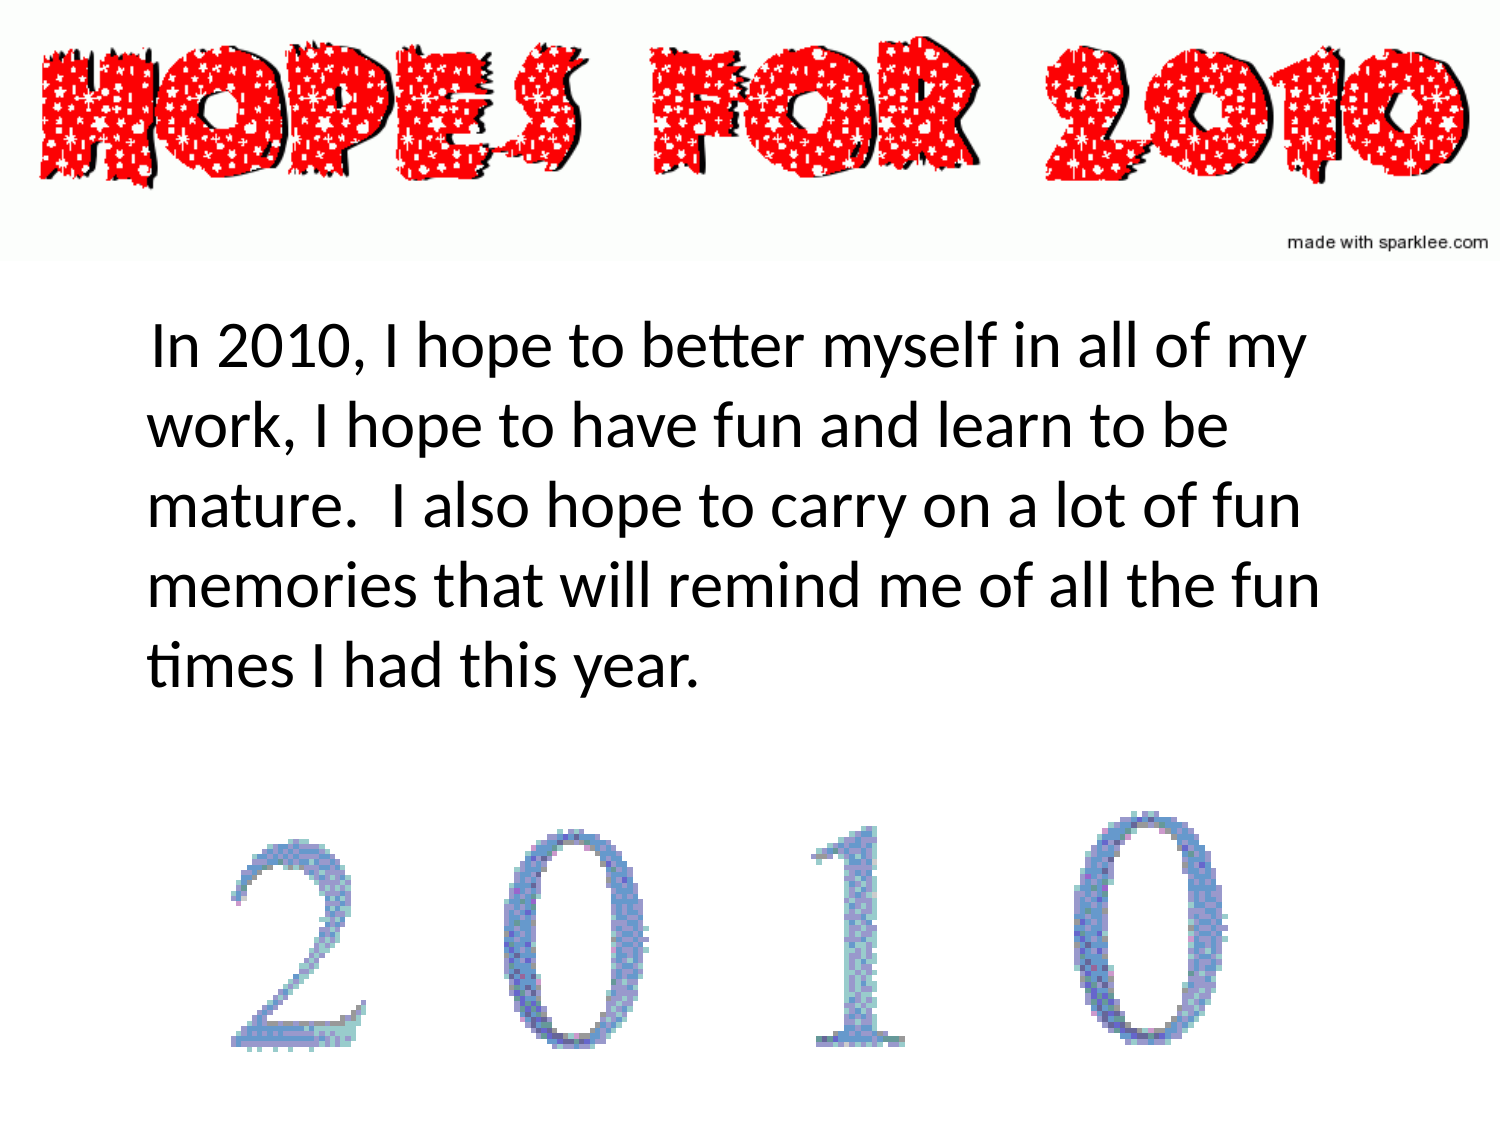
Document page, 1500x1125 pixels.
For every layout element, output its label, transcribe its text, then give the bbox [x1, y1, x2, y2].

list In 2010, I hope to better myself in all of my work, I hope to have fun and learn to be mature. I also hope to carry on a lot of fun memories that will remind me of all the fun times I had this year. [75, 292, 1430, 1005]
picture [116, 726, 1348, 1125]
picture [0, 0, 1500, 262]
